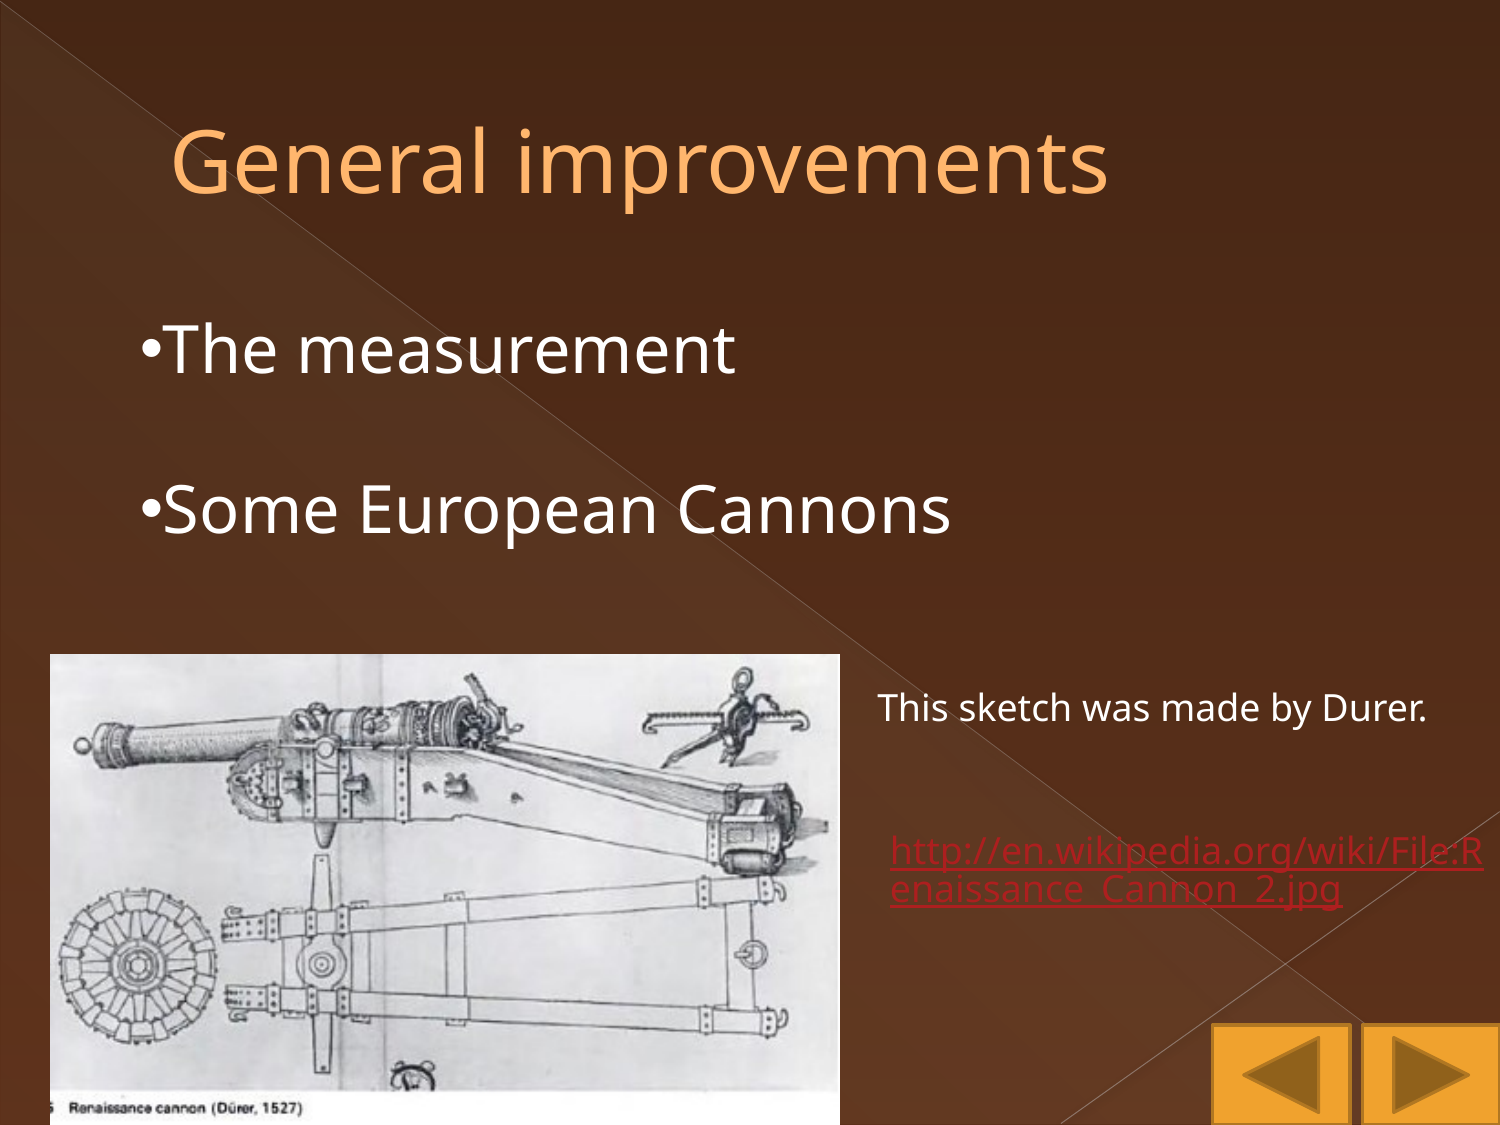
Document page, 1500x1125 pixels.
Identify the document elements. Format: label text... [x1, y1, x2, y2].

text_box [1361, 1023, 1500, 1125]
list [49, 654, 840, 1125]
title General improvements [75, 43, 1425, 274]
text_box http://en.wikipedia.org/wiki/File:Renaissance_Cannon_2.jpg [875, 774, 1500, 886]
text_box [1211, 1023, 1352, 1125]
text_box The measurement Some European Cannons [124, 299, 1400, 600]
text_box This sketch was made by Durer. [862, 676, 1500, 737]
